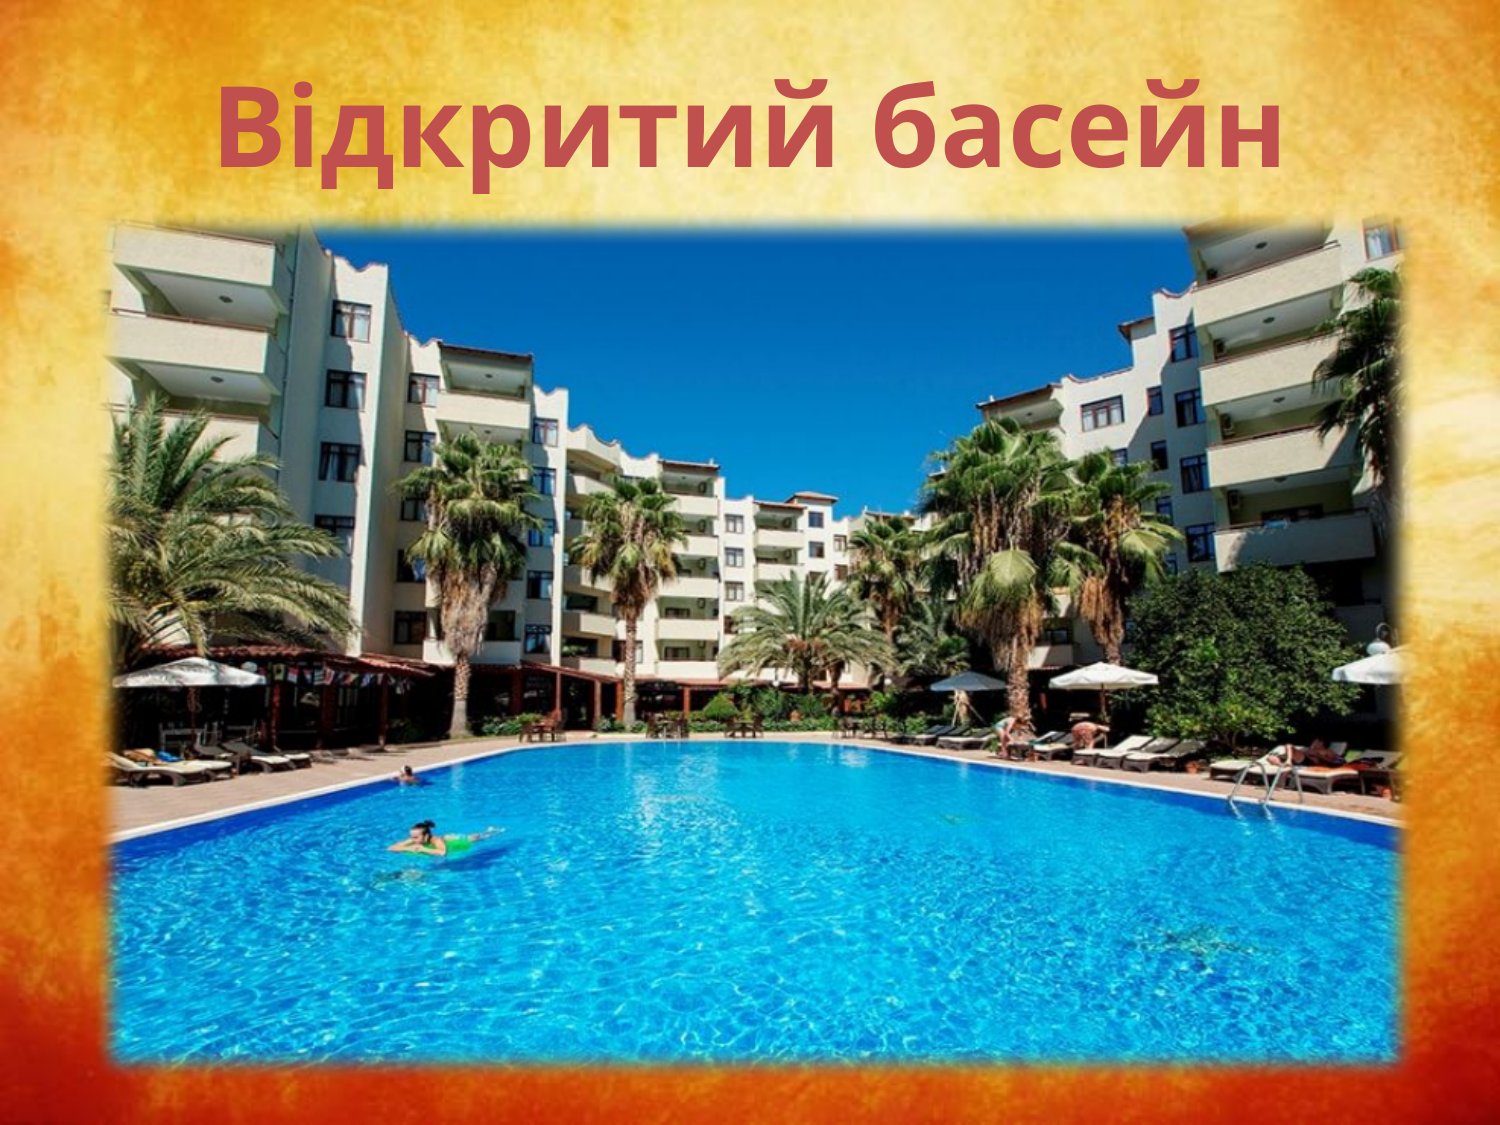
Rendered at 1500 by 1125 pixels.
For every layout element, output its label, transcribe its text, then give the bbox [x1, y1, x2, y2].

title Відкритий басейн [0, 0, 1500, 247]
picture [0, 210, 1500, 1125]
